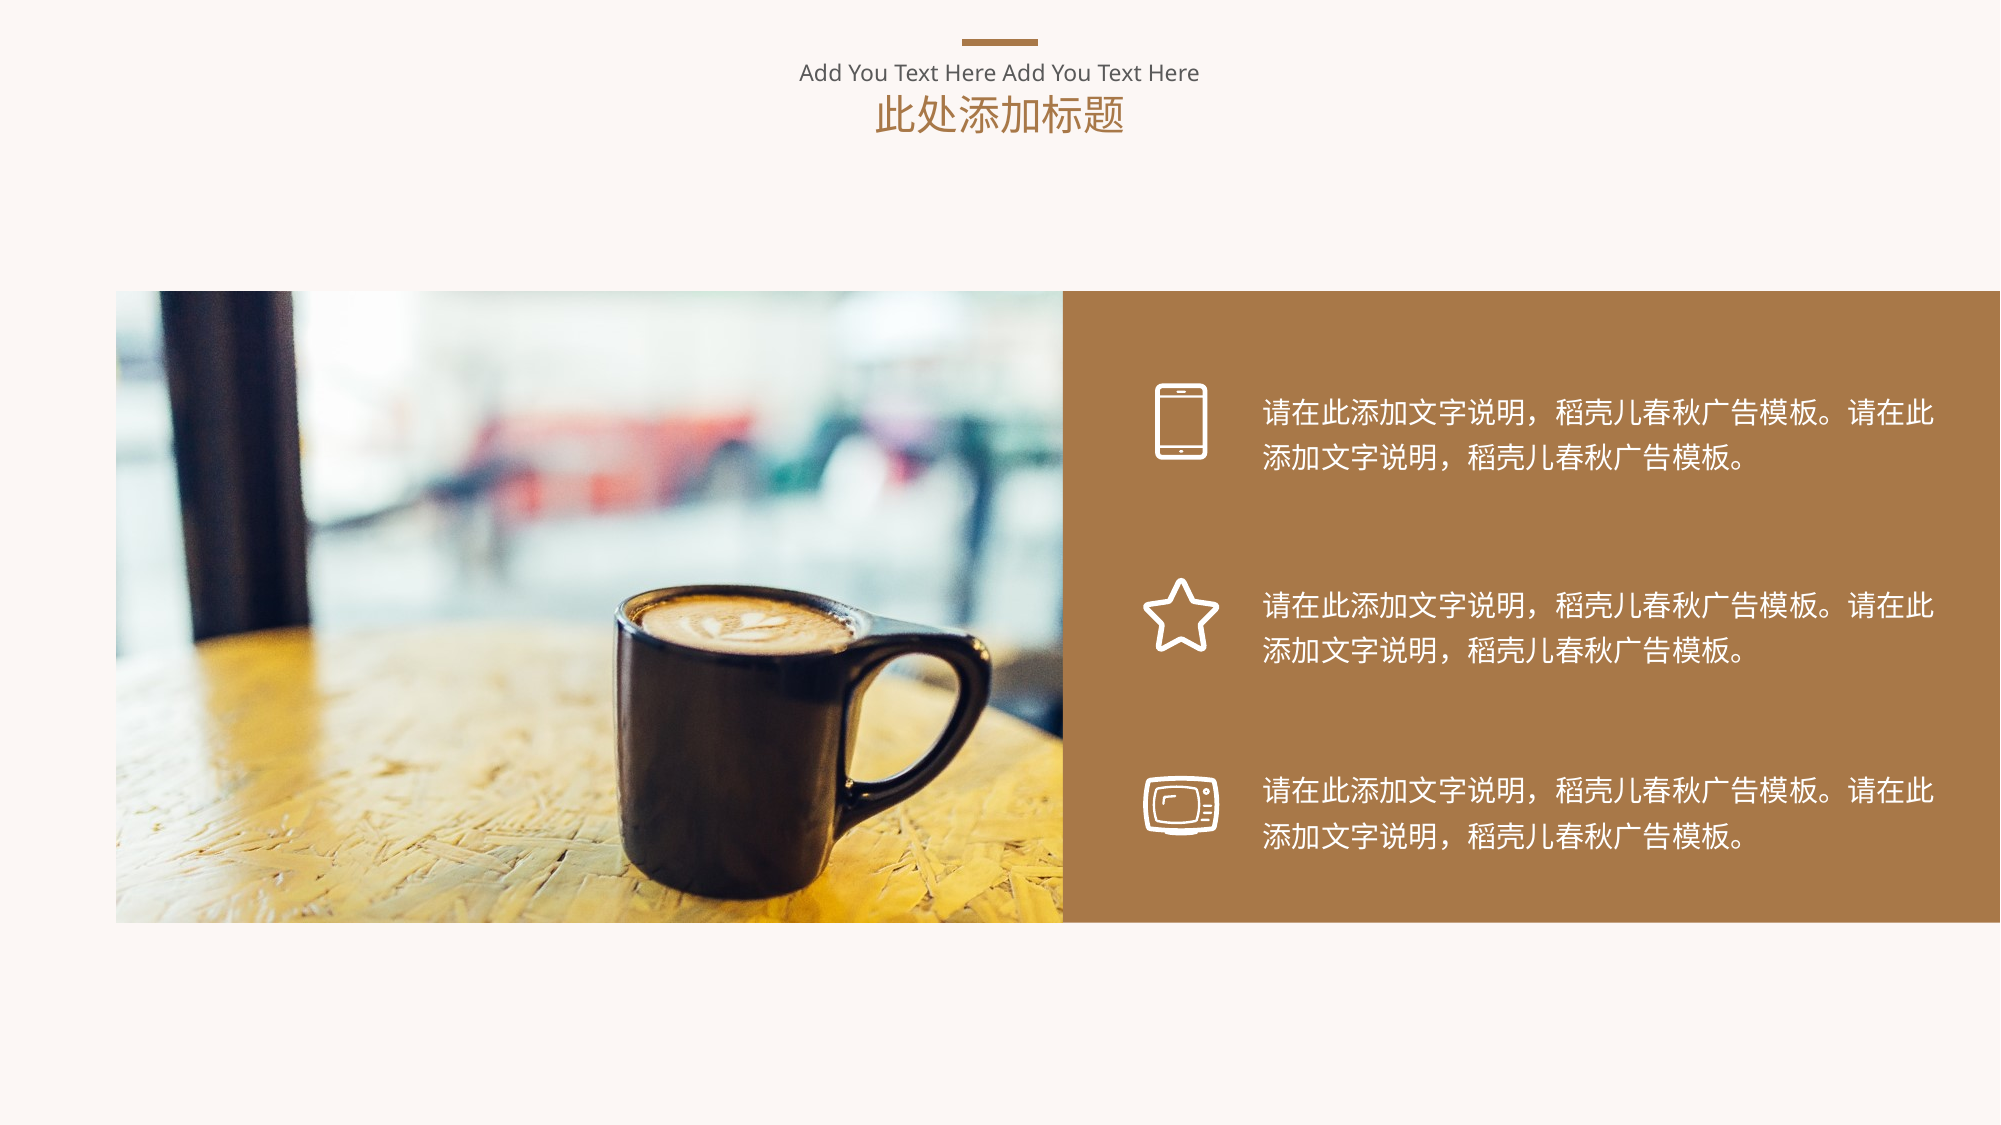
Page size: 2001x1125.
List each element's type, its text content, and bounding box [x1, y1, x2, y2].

picture [116, 291, 1063, 923]
text_box 请在此添加文字说明，稻壳儿春秋广告模板。请在此添加文字说明，稻壳儿春秋广告模板。 [1248, 376, 1970, 483]
text_box Add You Text Here Add You Text Here [770, 42, 1230, 93]
text_box [1143, 577, 1220, 652]
text_box 请在此添加文字说明，稻壳儿春秋广告模板。请在此添加文字说明，稻壳儿春秋广告模板。 [1248, 754, 1970, 861]
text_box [1155, 383, 1208, 460]
text_box [1062, 290, 2000, 924]
text_box 此处添加标题 [859, 93, 1141, 147]
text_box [1143, 775, 1220, 836]
text_box 请在此添加文字说明，稻壳儿春秋广告模板。请在此添加文字说明，稻壳儿春秋广告模板。 [1248, 569, 1970, 675]
